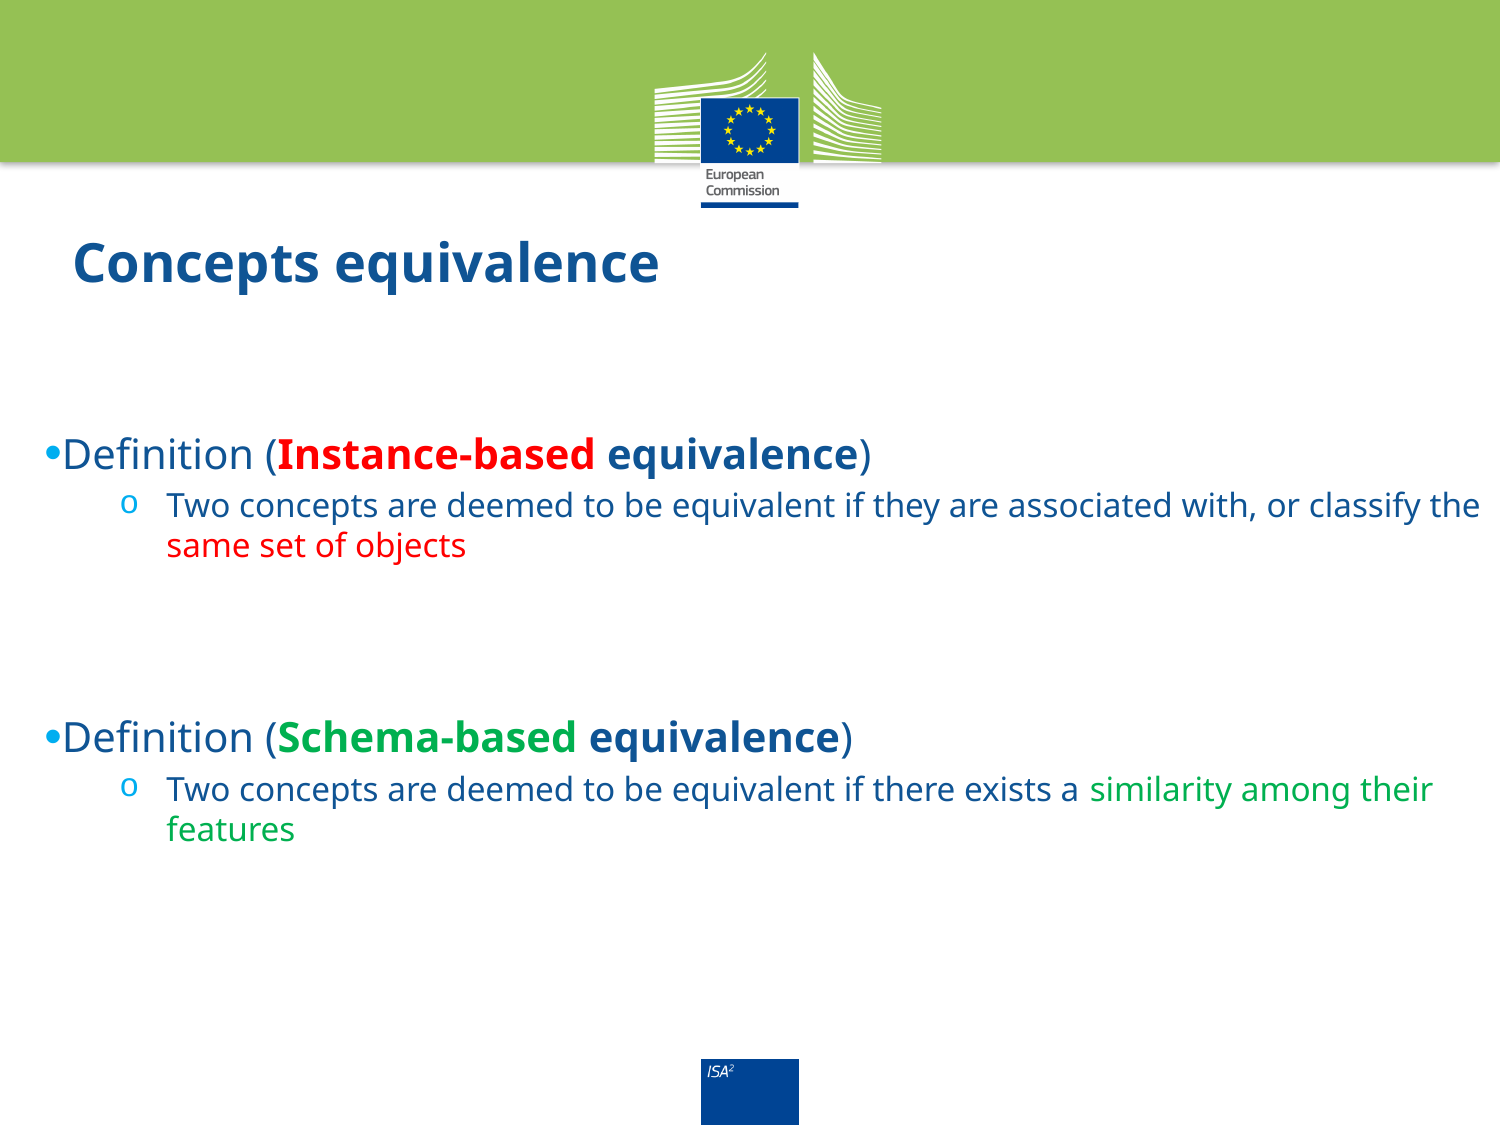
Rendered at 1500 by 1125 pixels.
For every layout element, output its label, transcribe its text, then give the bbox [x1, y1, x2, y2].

list Definition (Instance-based equivalence) Two concepts are deemed to be equivalent if they are associated with, or classify the same set of objects Definition (Schema-based equivalence) Two concepts are deemed to be equivalent if there exists a similarity among their features [29, 361, 1500, 977]
picture [701, 1059, 799, 1125]
picture [607, 7, 892, 184]
title Concepts equivalence [57, 184, 1408, 339]
